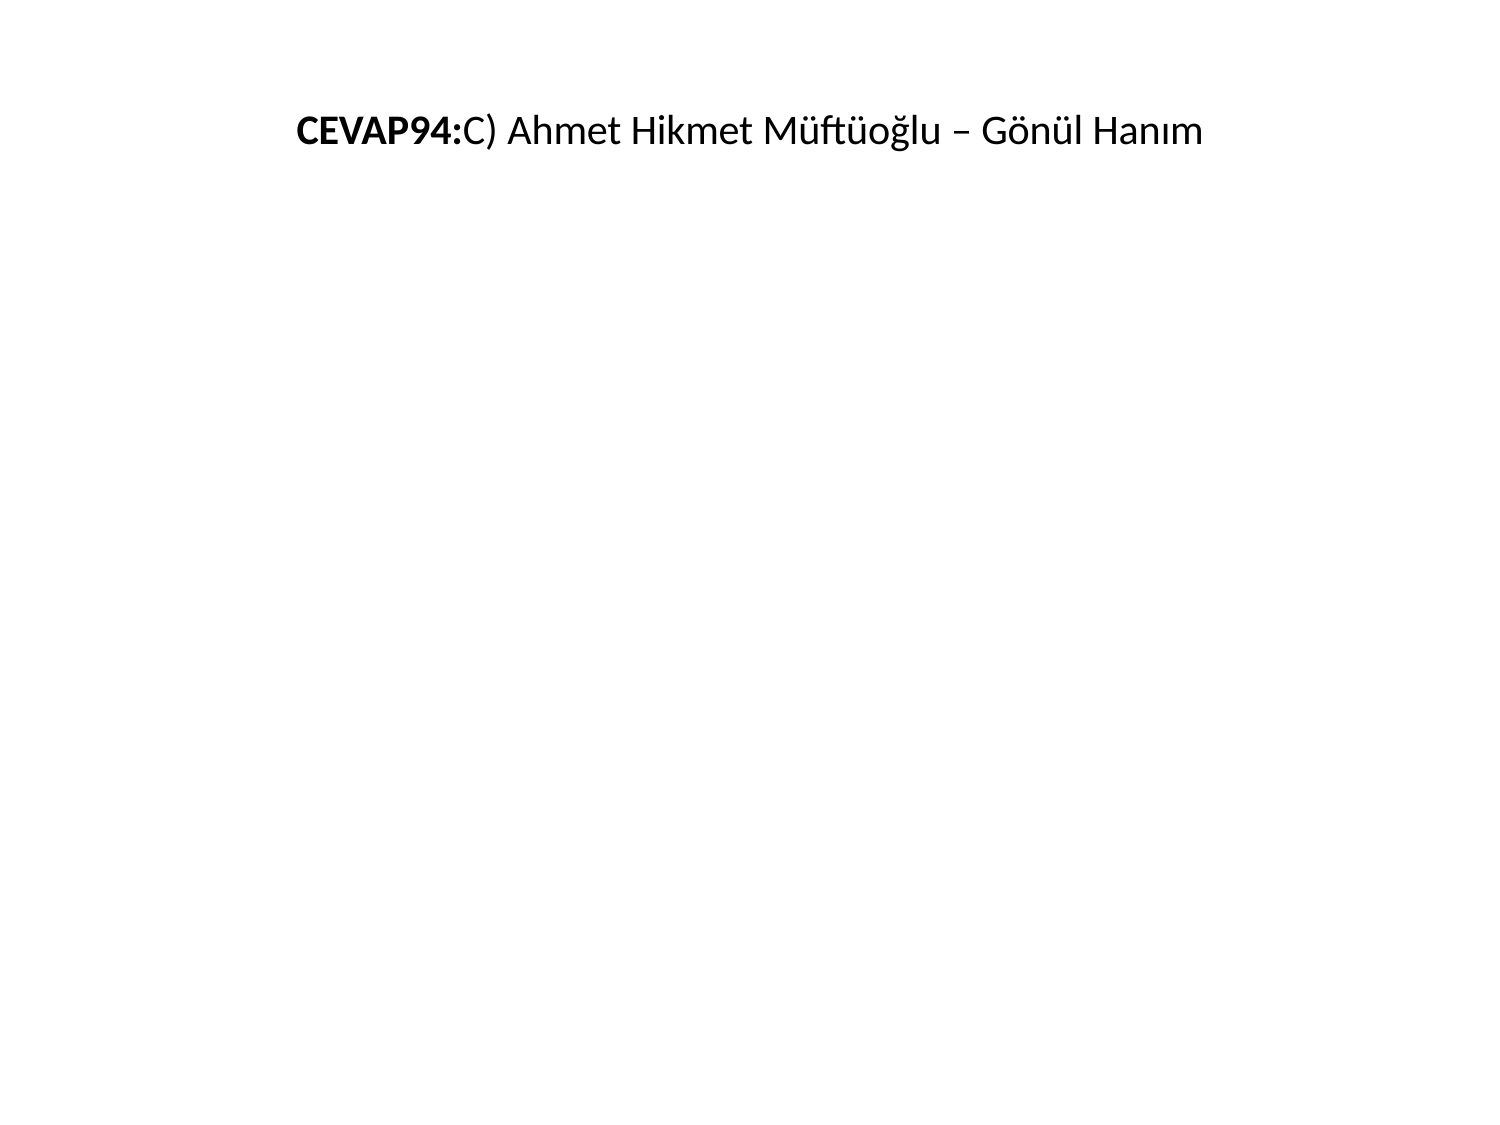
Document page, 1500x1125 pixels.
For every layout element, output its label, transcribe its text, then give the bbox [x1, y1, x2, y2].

title CEVAP94:C) Ahmet Hikmet Müftüoğlu – Gönül Hanım [75, 45, 1425, 233]
